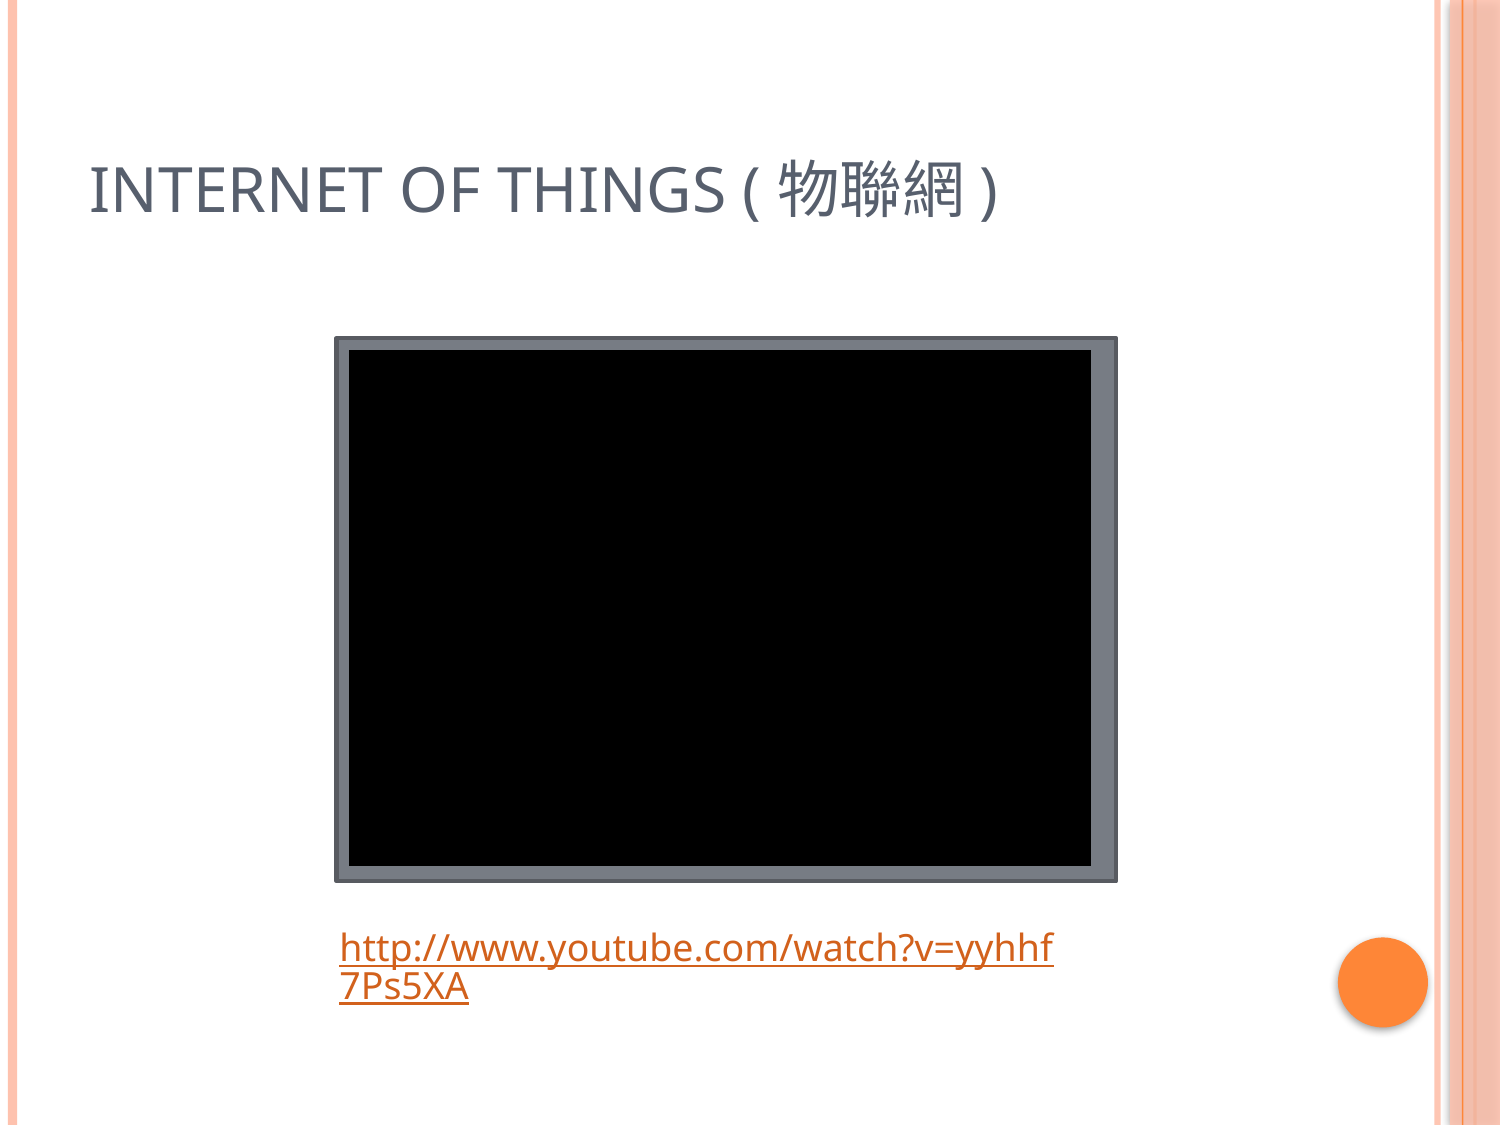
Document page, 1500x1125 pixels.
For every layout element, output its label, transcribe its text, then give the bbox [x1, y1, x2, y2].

text_box [334, 336, 1118, 883]
title Internet of things (物聯網) [75, 45, 1300, 233]
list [347, 349, 1092, 867]
text_box http://www.youtube.com/watch?v=yyhhf7Ps5XA [324, 916, 1075, 983]
